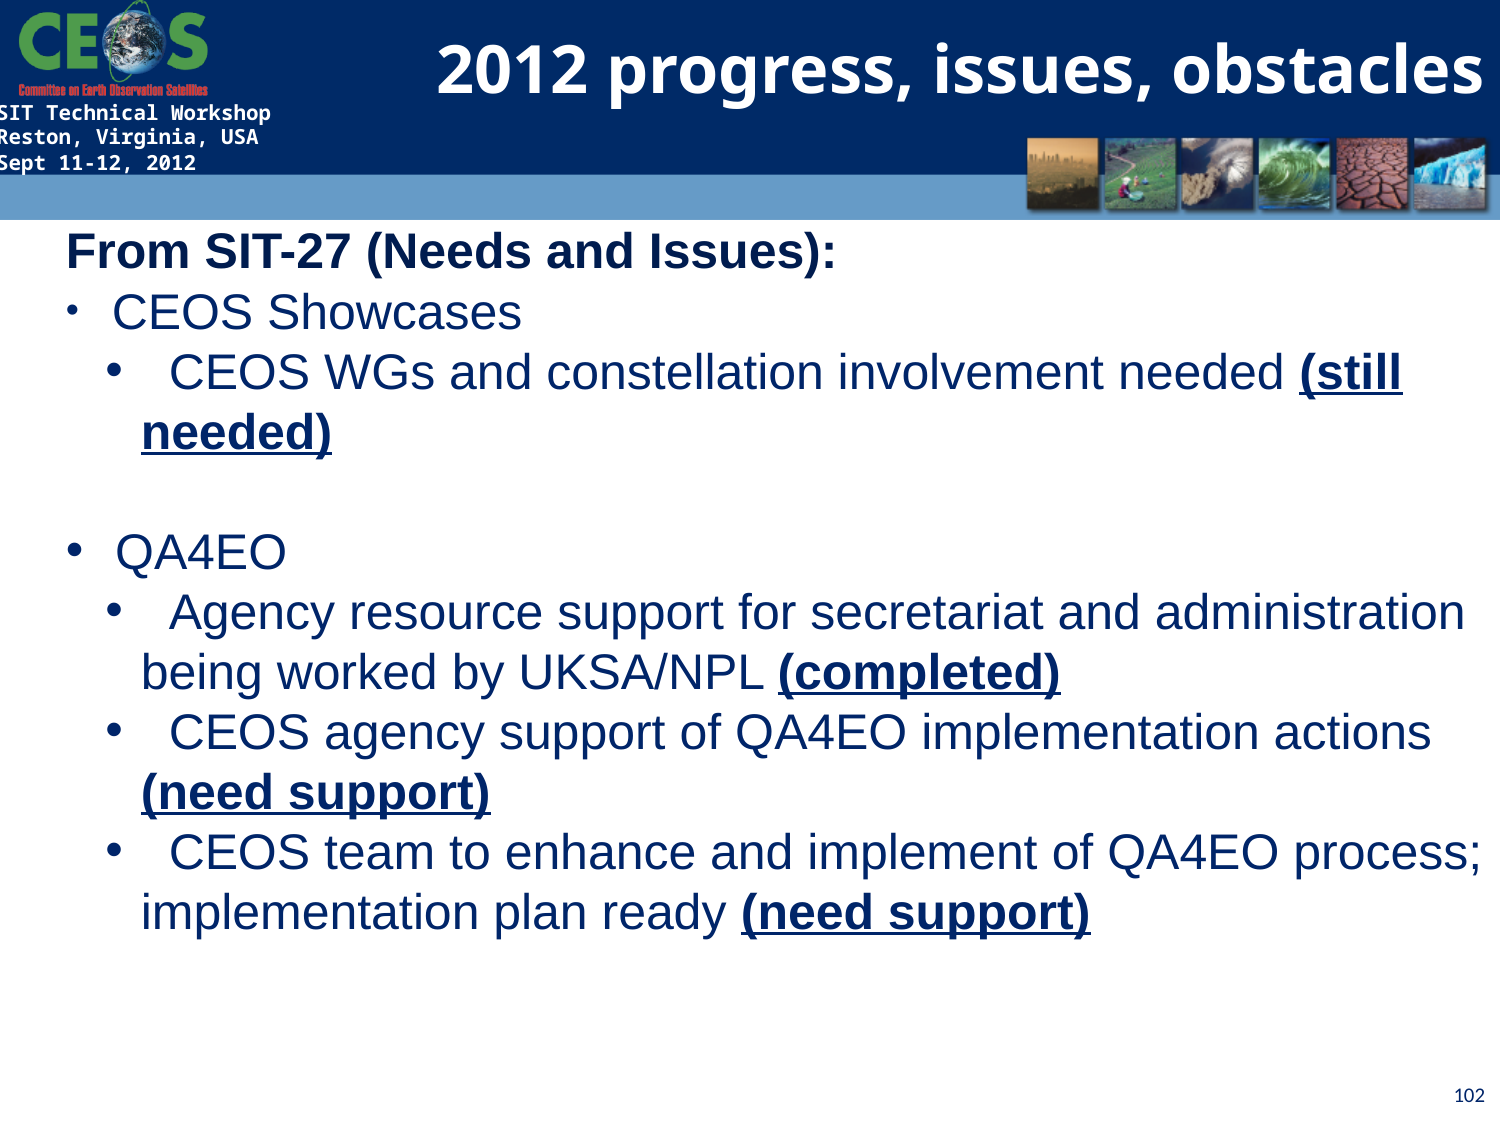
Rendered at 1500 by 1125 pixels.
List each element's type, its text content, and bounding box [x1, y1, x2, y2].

slide_number 102 [1187, 1073, 1500, 1125]
title 2012 progress, issues, obstacles [226, 16, 1500, 117]
text_box From SIT-27 (Needs and Issues): CEOS Showcases CEOS WGs and constellation involvement needed (still needed) QA4EO Agency resource support for secretariat and administration being worked by UKSA/NPL (completed) CEOS agency support of QA4EO implementation actions (need support) CEOS team to enhance and implement of QA4EO process; implementation plan ready (need support) [51, 218, 1500, 1060]
picture [0, 0, 1500, 220]
